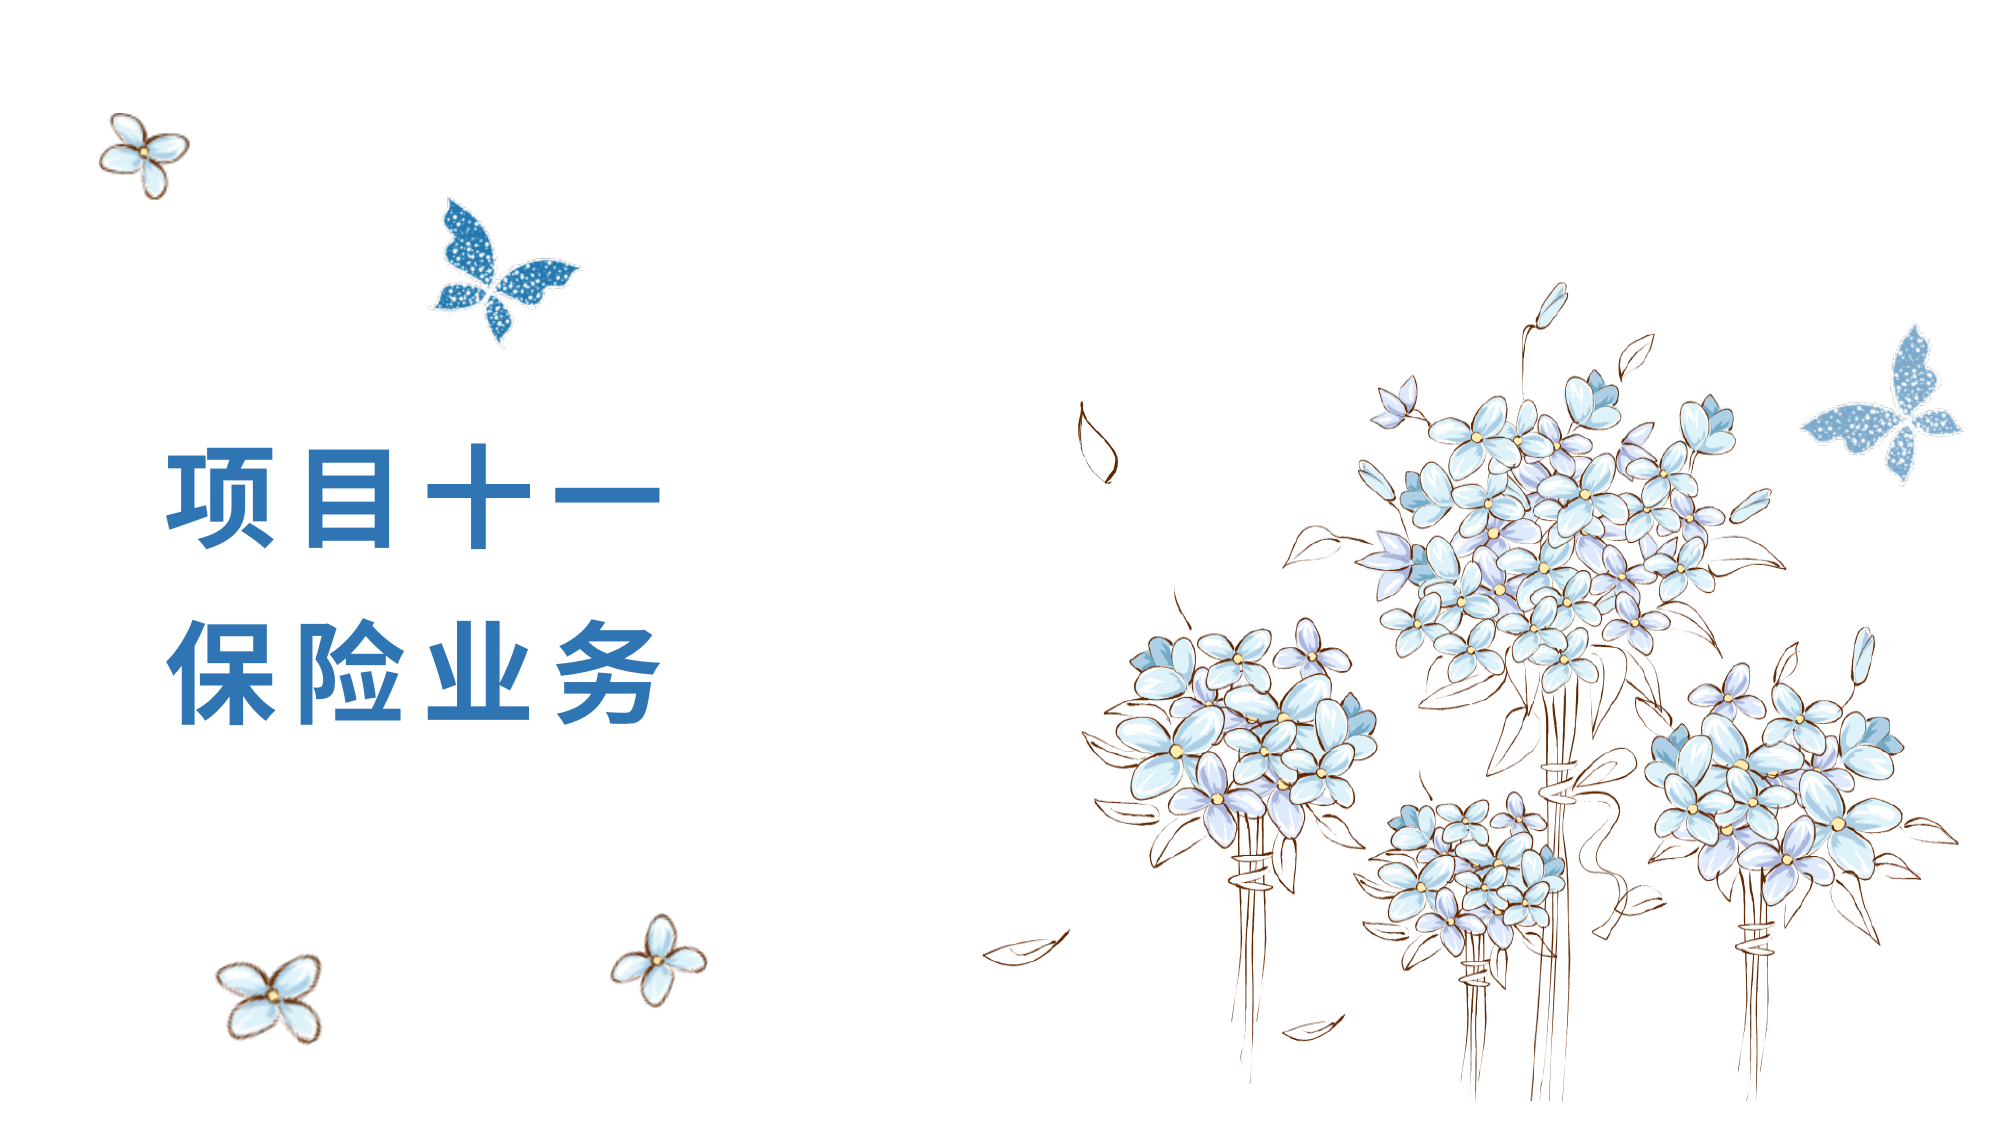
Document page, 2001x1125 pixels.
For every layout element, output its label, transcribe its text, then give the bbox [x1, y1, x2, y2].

picture [99, 113, 192, 202]
picture [427, 196, 584, 350]
picture [606, 904, 718, 1019]
picture [201, 926, 353, 1075]
picture [982, 282, 1966, 1101]
title 项目十一 保险业务 [149, 405, 1121, 720]
